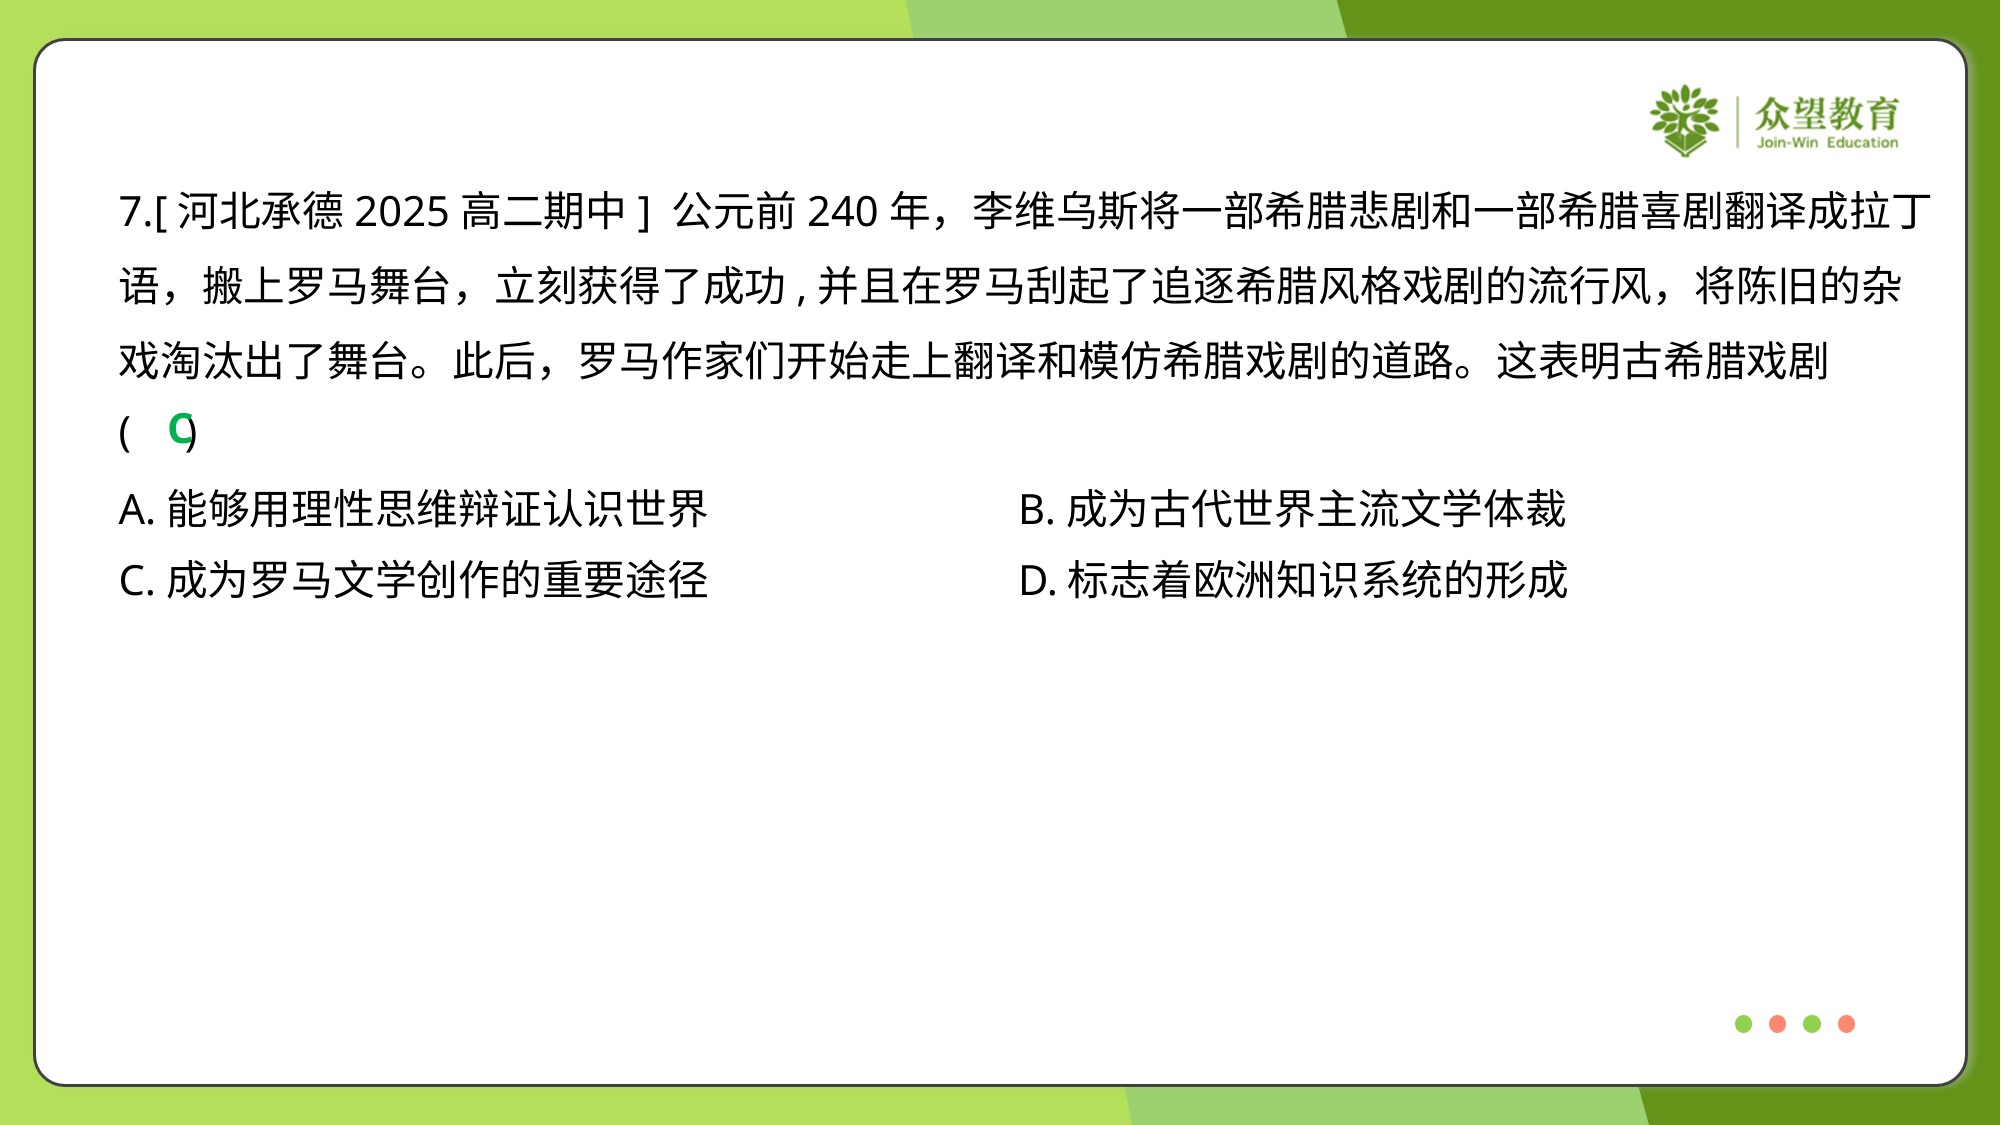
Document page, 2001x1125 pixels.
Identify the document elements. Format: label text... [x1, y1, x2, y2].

picture [0, 0, 2000, 1125]
text_box A.能够用理性思维辩证认识世界 B.成为古代世界主流文学体裁 C.成为罗马文学创作的重要途径 D.标志着欧洲知识系统的形成 [118, 457, 1883, 597]
text_box 7.[河北承德2025高二期中] 公元前240年，李维乌斯将一部希腊悲剧和一部希腊喜剧翻译成拉丁 语，搬上罗马舞台，立刻获得了成功,并且在罗马刮起了追逐希腊风格戏剧的流行风，将陈旧的杂 戏淘汰出了舞台。此后，罗马作家们开始走上翻译和模仿希腊戏剧的道路。这表明古希腊戏剧 ( ) [118, 159, 1883, 448]
text_box C [151, 381, 210, 446]
